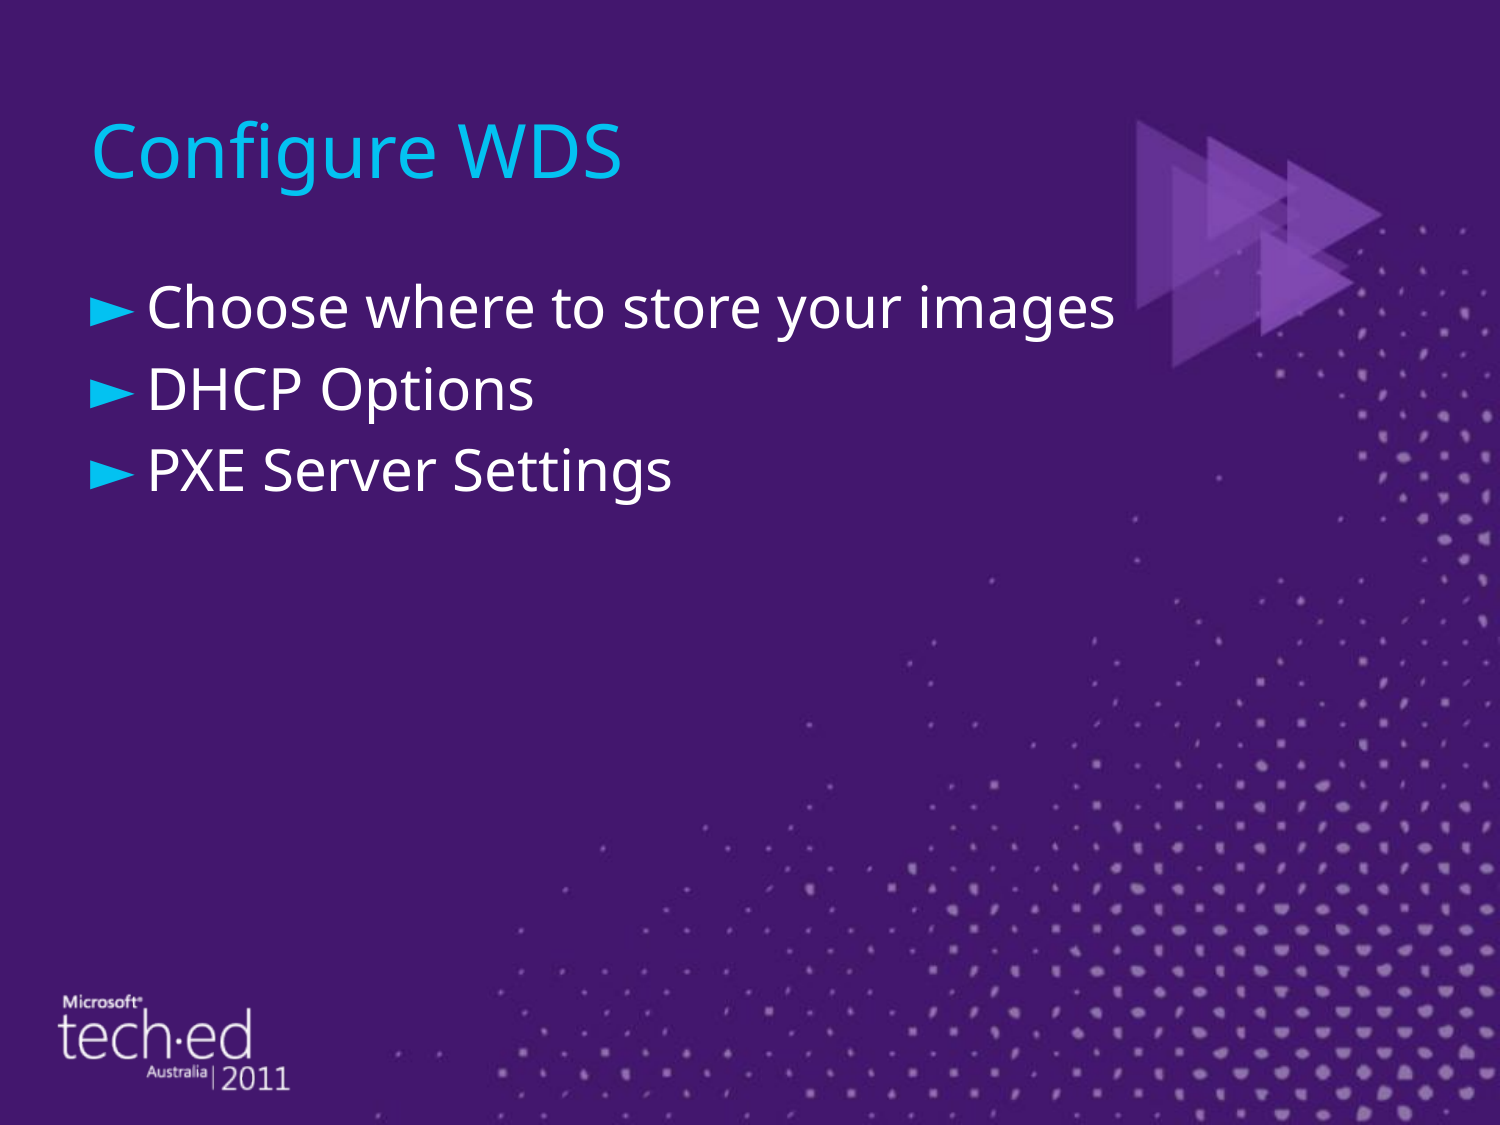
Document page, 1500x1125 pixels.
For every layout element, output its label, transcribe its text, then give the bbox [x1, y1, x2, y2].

title Configure WDS [75, 54, 1425, 243]
list Choose where to store your images DHCP Options PXE Server Settings [75, 262, 1425, 1005]
picture [0, 0, 1500, 1125]
